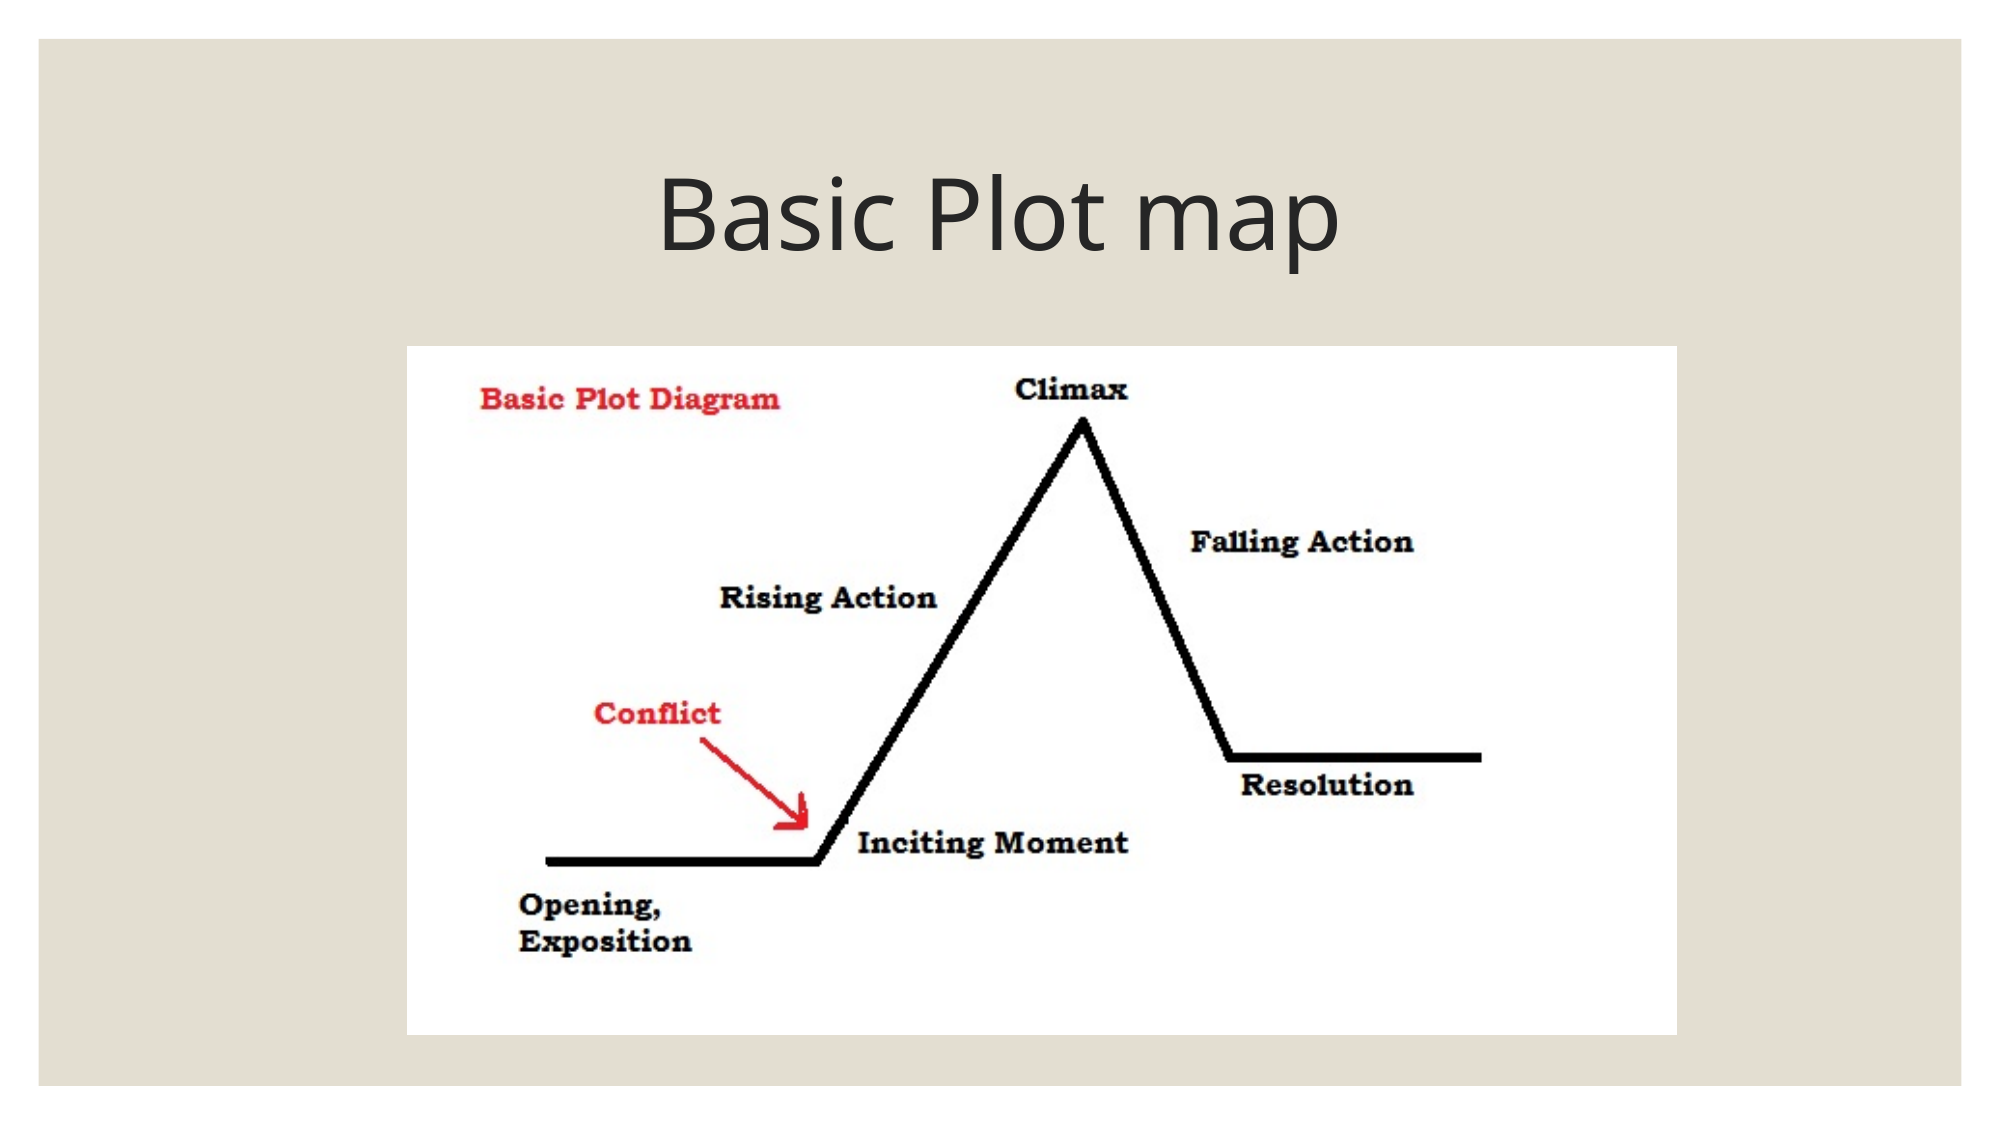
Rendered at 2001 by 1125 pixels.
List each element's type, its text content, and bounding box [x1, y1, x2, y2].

title Basic Plot map [174, 105, 1825, 331]
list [407, 346, 1677, 1035]
